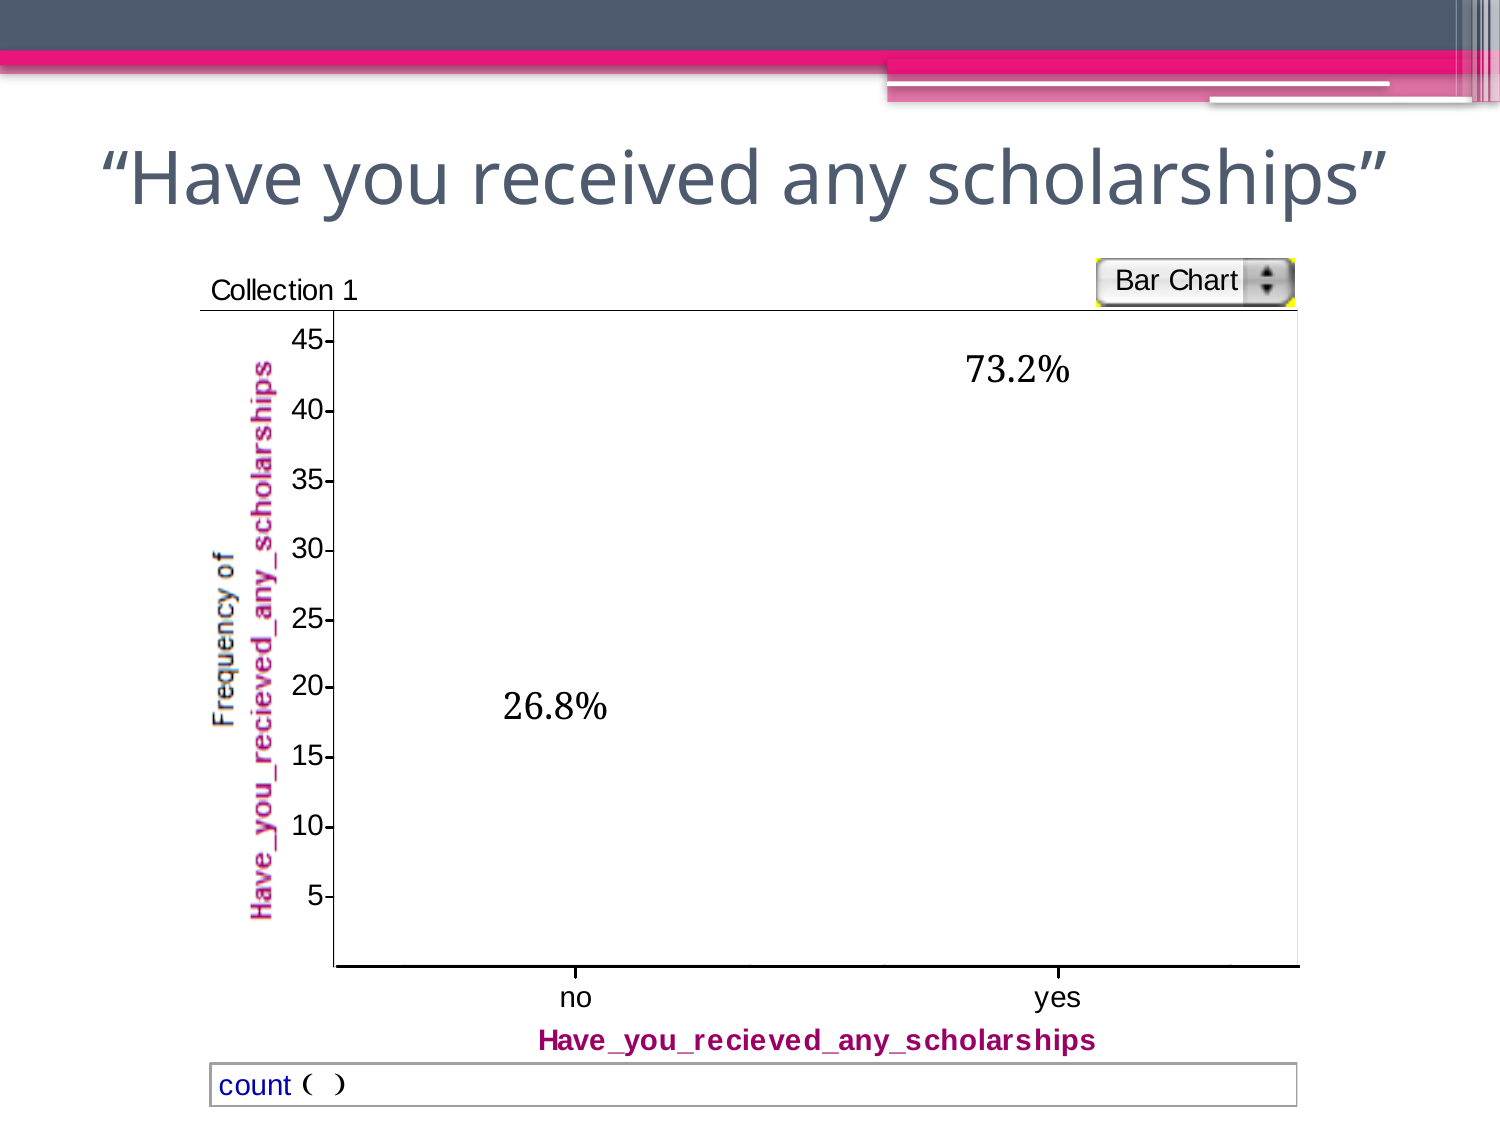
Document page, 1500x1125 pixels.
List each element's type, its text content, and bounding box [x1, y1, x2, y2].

title “Have you received any scholarships” [87, 87, 1438, 263]
picture [199, 250, 1301, 1110]
